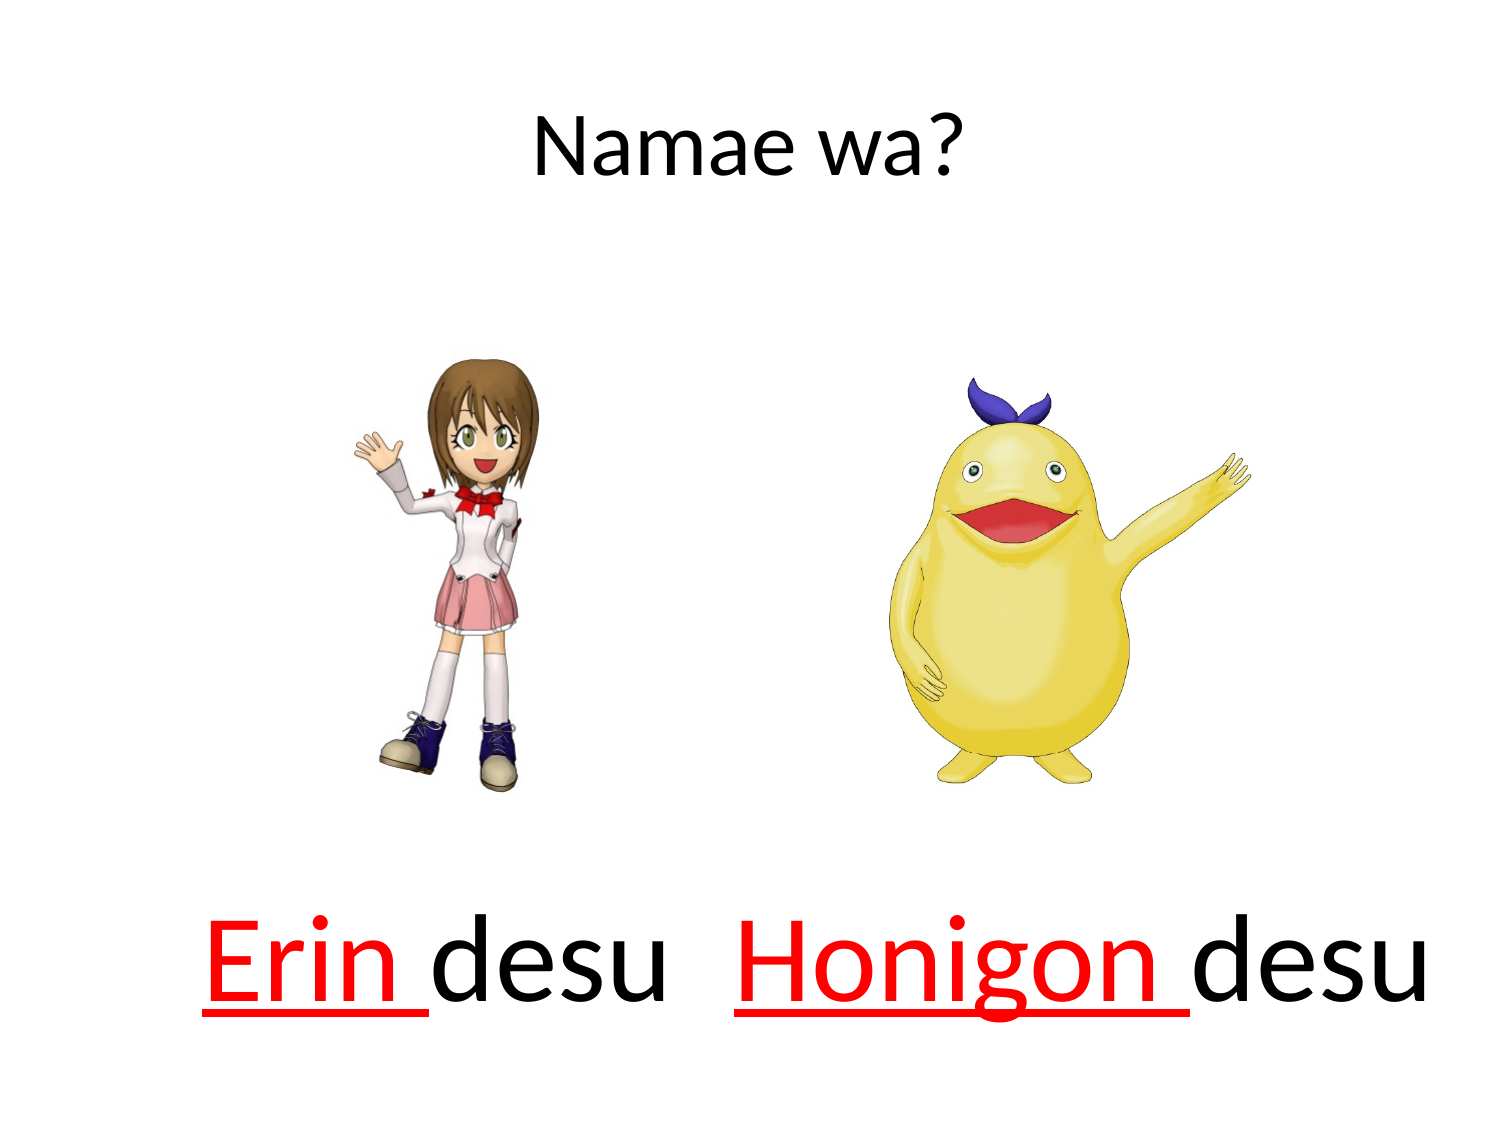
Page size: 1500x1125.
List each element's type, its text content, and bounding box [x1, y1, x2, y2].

picture [99, 314, 1353, 803]
text_box Erin desu [187, 868, 719, 1034]
text_box Honigon desu [719, 868, 1458, 1034]
title Namae wa? [75, 45, 1425, 233]
